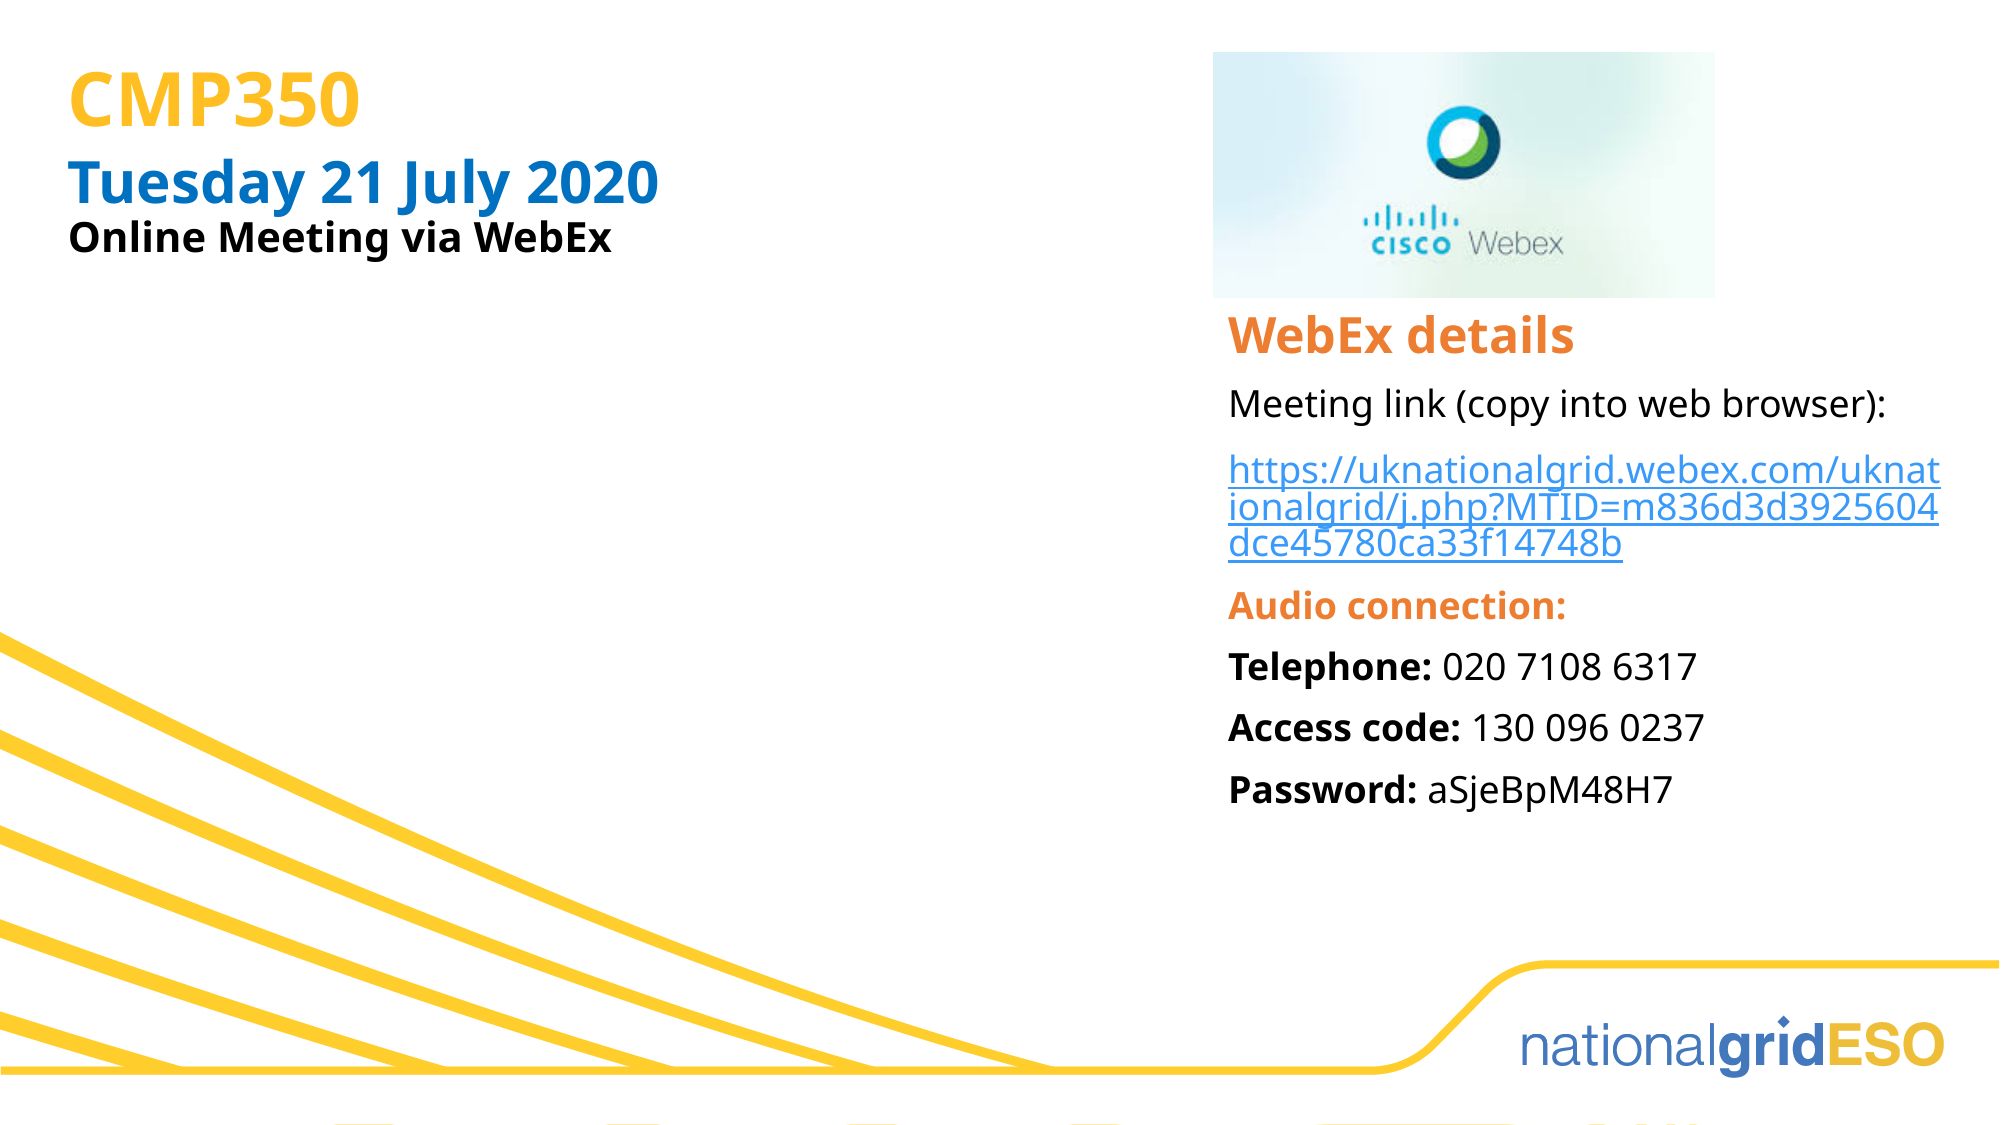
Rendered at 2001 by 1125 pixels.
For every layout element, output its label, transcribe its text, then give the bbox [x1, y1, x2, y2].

text_box CMP350 [53, 54, 1213, 141]
picture [0, 0, 2000, 1125]
title Tuesday 21 July 2020 Online Meeting via WebEx [53, 146, 835, 259]
list WebEx details Meeting link (copy into web browser): https://uknationalgrid.webex.com/uknationalgrid/j.php?MTID=m836d3d3925604dce45780ca33f14748b Audio connection: Telephone: 020 7108 6317 Access code: 130 096 0237 Password: aSjeBpM48H7 [1213, 303, 1957, 950]
